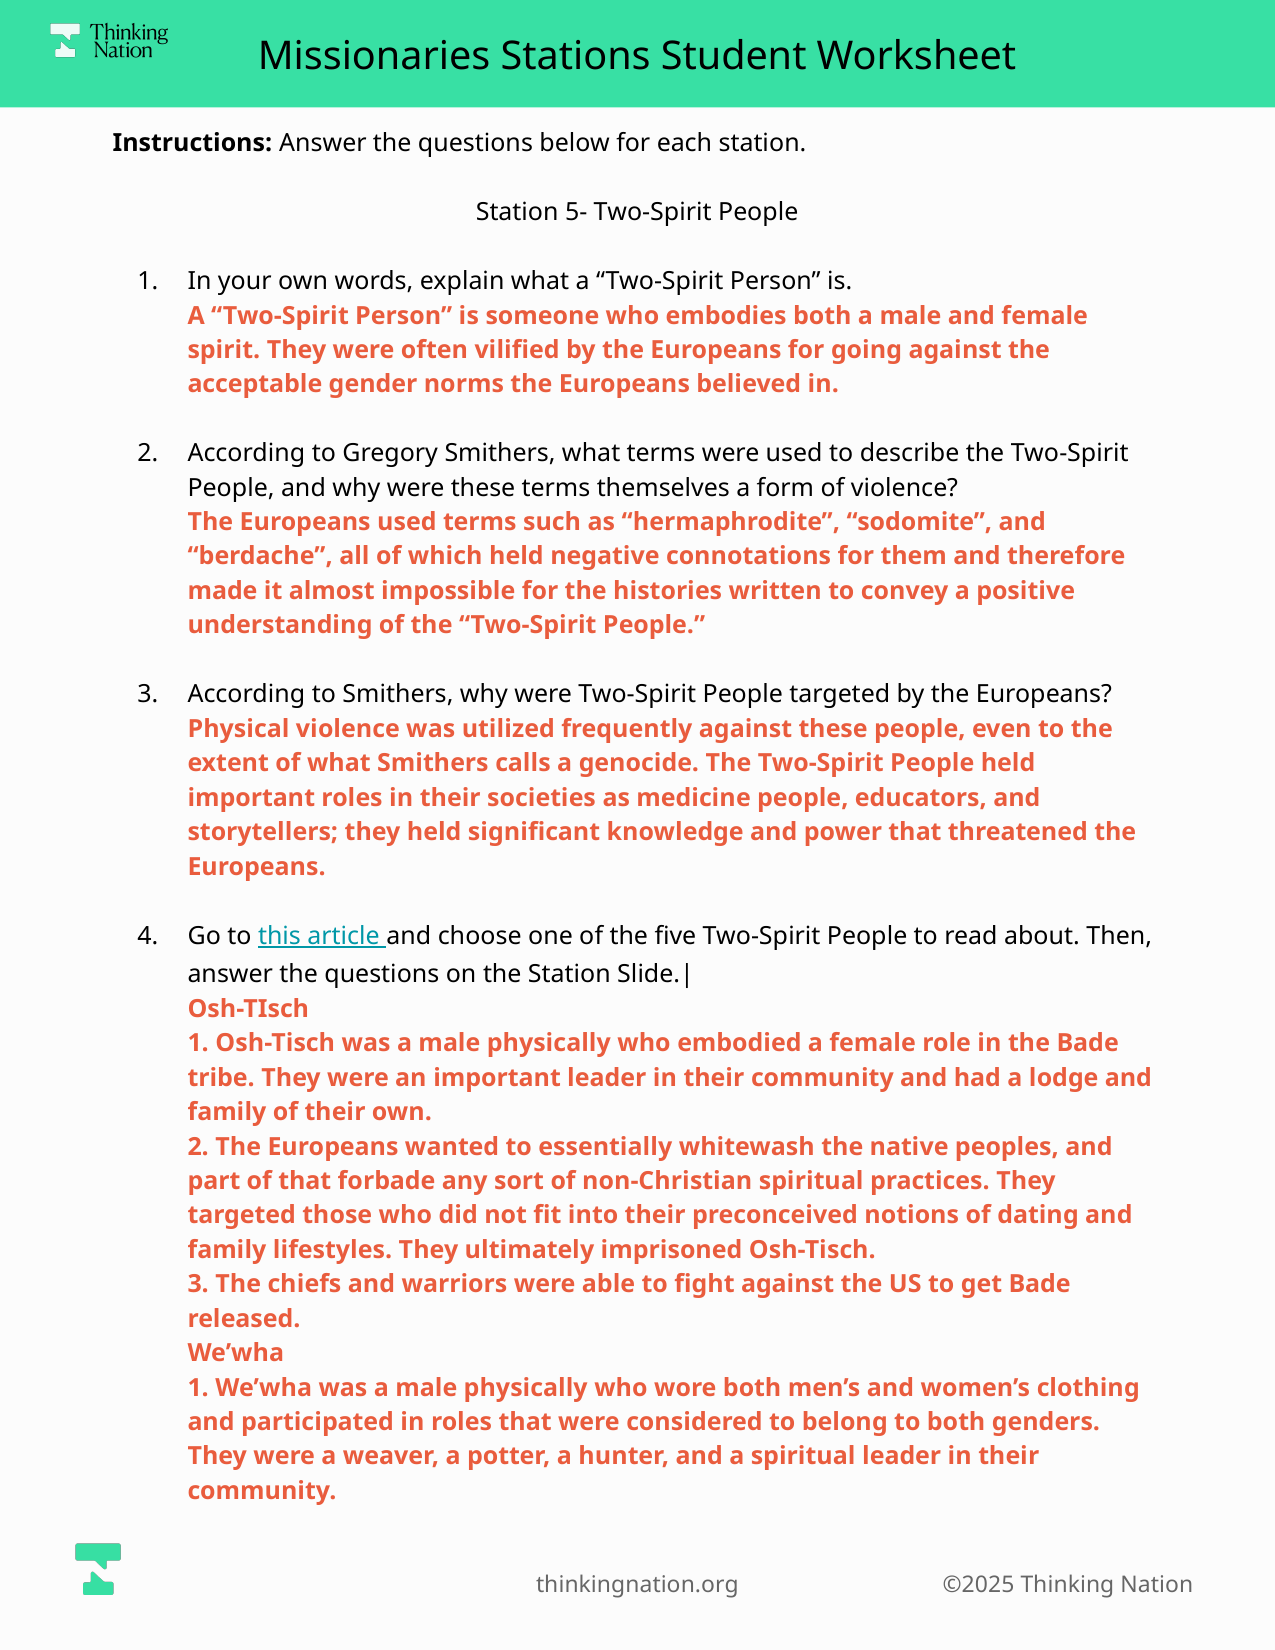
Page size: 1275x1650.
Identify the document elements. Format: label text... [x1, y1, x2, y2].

picture [36, 12, 172, 69]
text_box Missionaries Stations Student Worksheet [0, 0, 1275, 108]
picture [62, 1533, 134, 1605]
text_box thinkingnation.org [486, 1553, 789, 1605]
text_box Instructions: Answer the questions below for each station. Station 5- Two-Spirit People In your own words, explain what a “Two-Spirit Person” is. A “Two-Spirit Person” is someone who embodies both a male and female spirit. They were often vilified by the Europeans for going against the acceptable gender norms the Europeans believed in. According to Gregory Smithers, what terms were used to describe the Two-Spirit People, and why were these terms themselves a form of violence? The Europeans used terms such as “hermaphrodite”, “sodomite”, and “berdache”, all of which held negative connotations for them and therefore made it almost impossible for the histories written to convey a positive understanding of the “Two-Spirit People.” According to Smithers, why were Two-Spirit People targeted by the Europeans? Physical violence was utilized frequently against these people, even to the extent of what Smithers calls a genocide. The Two-Spirit People held important roles in their societies as medicine people, educators, and storytellers; they held significant knowledge and power that threatened the Europeans. Go to this article and choose one of the five Two-Spirit People to read about. Then, answer the questions on the Station Slide.| Osh-TIsch 1. Osh-Tisch was a male physically who embodied a female role in the Bade tribe. They were an important leader in their community and had a lodge and family of their own. 2. The Europeans wanted to essentially whitewash the native peoples, and part of that forbade any sort of non-Christian spiritual practices. They targeted those who did not fit into their preconceived notions of dating and family lifestyles. They ultimately imprisoned Osh-Tisch. 3. The chiefs and warriors were able to fight against the US to get Bade released. We’wha 1. We’wha was a male physically who wore both men’s and women’s clothing and participated in roles that were considered to belong to both genders. They were a weaver, a potter, a hunter, and a spiritual leader in their community. [97, 107, 1178, 1520]
text_box ©2025 Thinking Nation [907, 1553, 1210, 1605]
